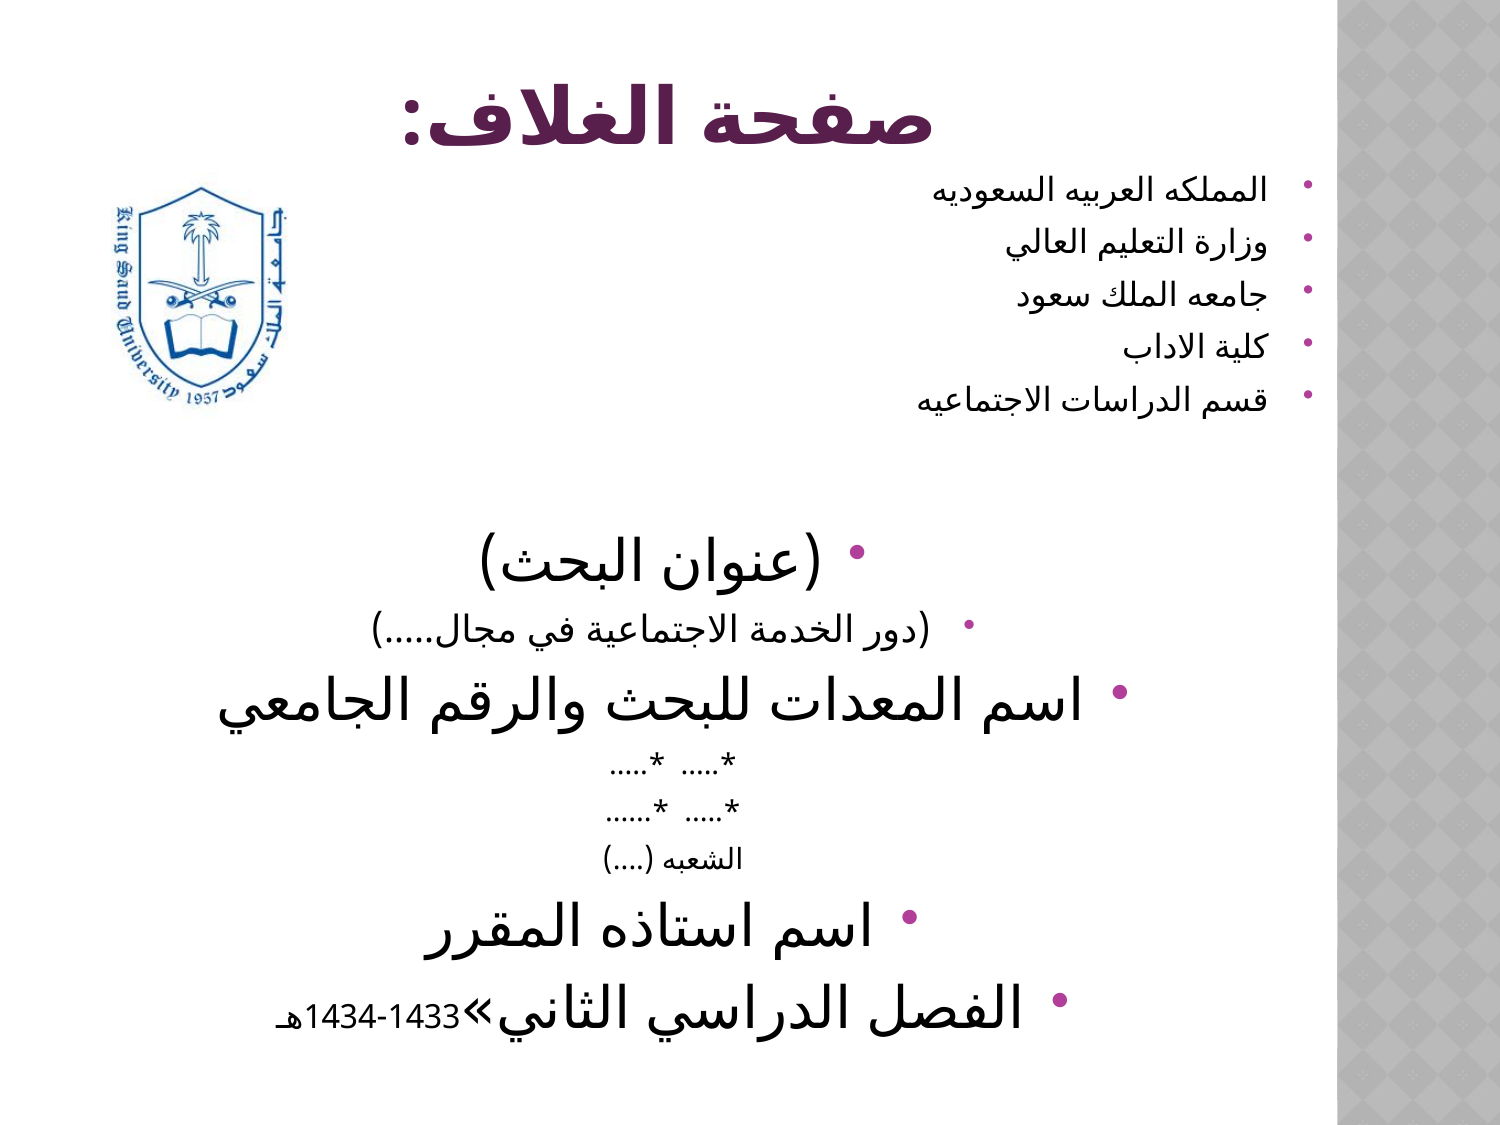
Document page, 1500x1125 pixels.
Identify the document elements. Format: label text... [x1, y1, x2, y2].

picture [76, 172, 324, 420]
list المملكه العربيه السعوديه وزارة التعليم العالي جامعه الملك سعود كلية الاداب قسم الدراسات الاجتماعيه (عنوان البحث) (دور الخدمة الاجتماعية في مجال.....) اسم المعدات للبحث والرقم الجامعي *..... *..... *..... *...... الشعبه (....) اسم استاذه المقرر الفصل الدراسي الثاني»1433-1434هـ [17, 160, 1329, 1094]
title صفحة الغلاف: [75, 52, 1263, 160]
